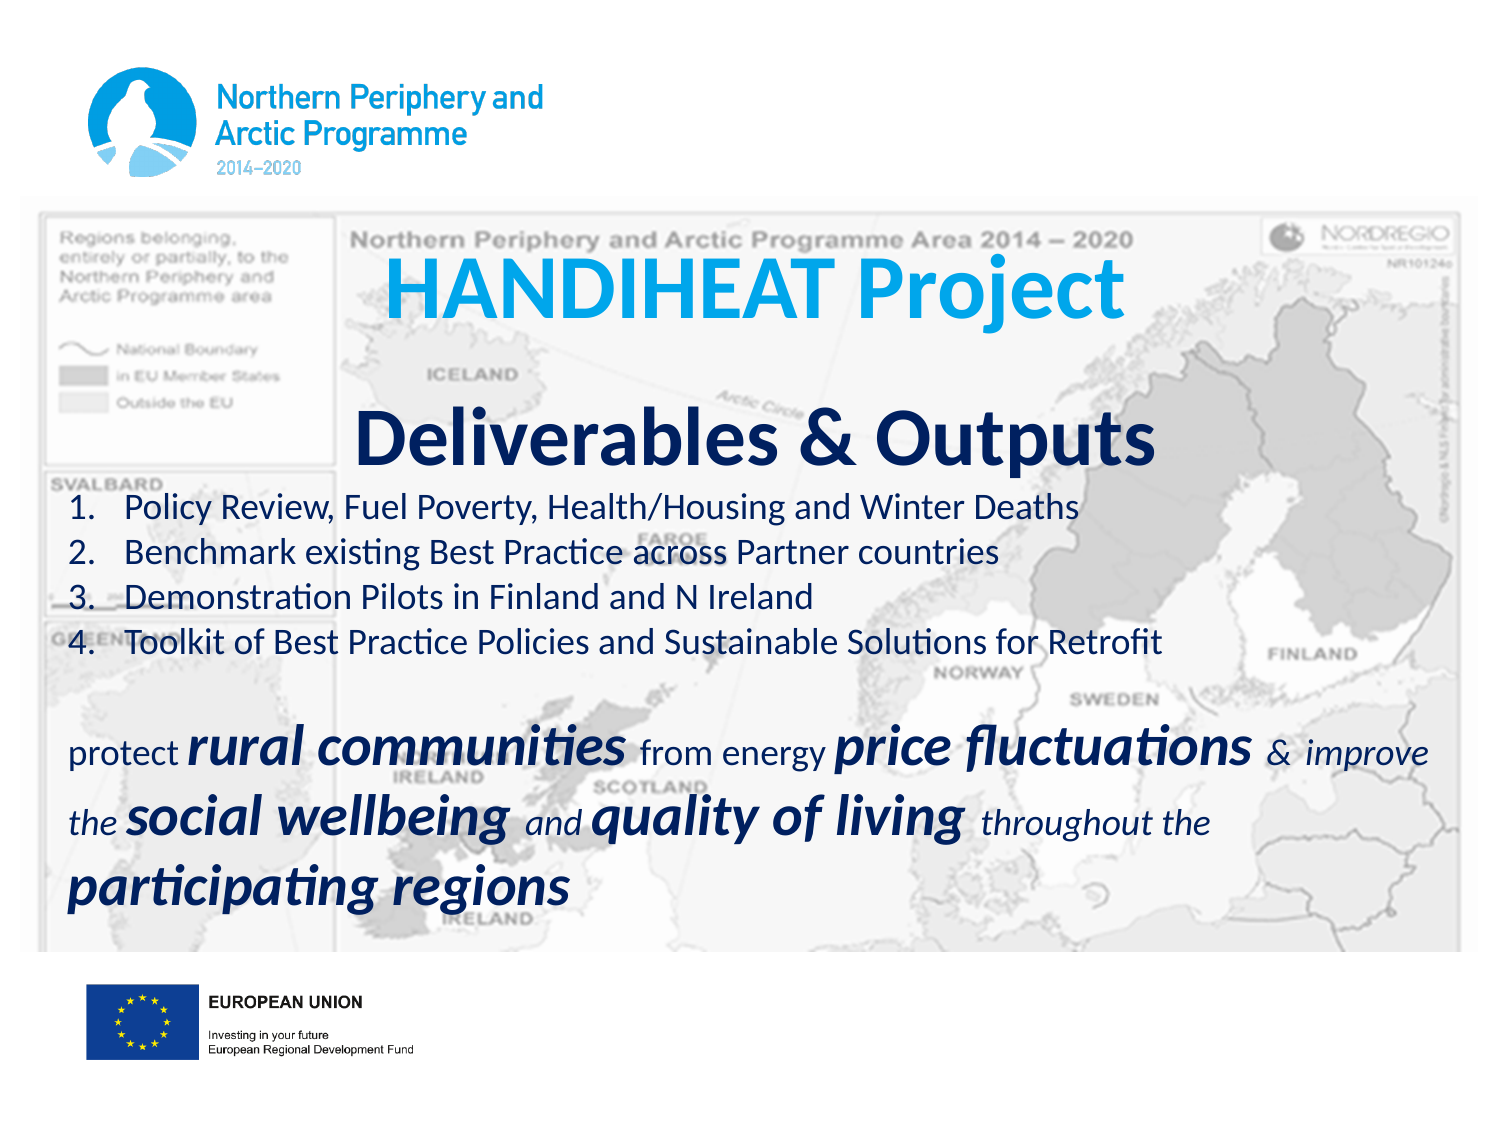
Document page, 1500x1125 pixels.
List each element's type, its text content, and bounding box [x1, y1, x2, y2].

text_box HANDIHEAT Project Deliverables & Outputs Policy Review, Fuel Poverty, Health/Housing and Winter Deaths Benchmark existing Best Practice across Partner countries Demonstration Pilots in Finland and N Ireland Toolkit of Best Practice Policies and Sustainable Solutions for Retrofit protect rural communities from energy price fluctuations & improve the social wellbeing and quality of living throughout the participating regions [53, 959, 1459, 1125]
picture [88, 67, 562, 177]
picture [19, 195, 1478, 952]
picture [88, 67, 133, 111]
